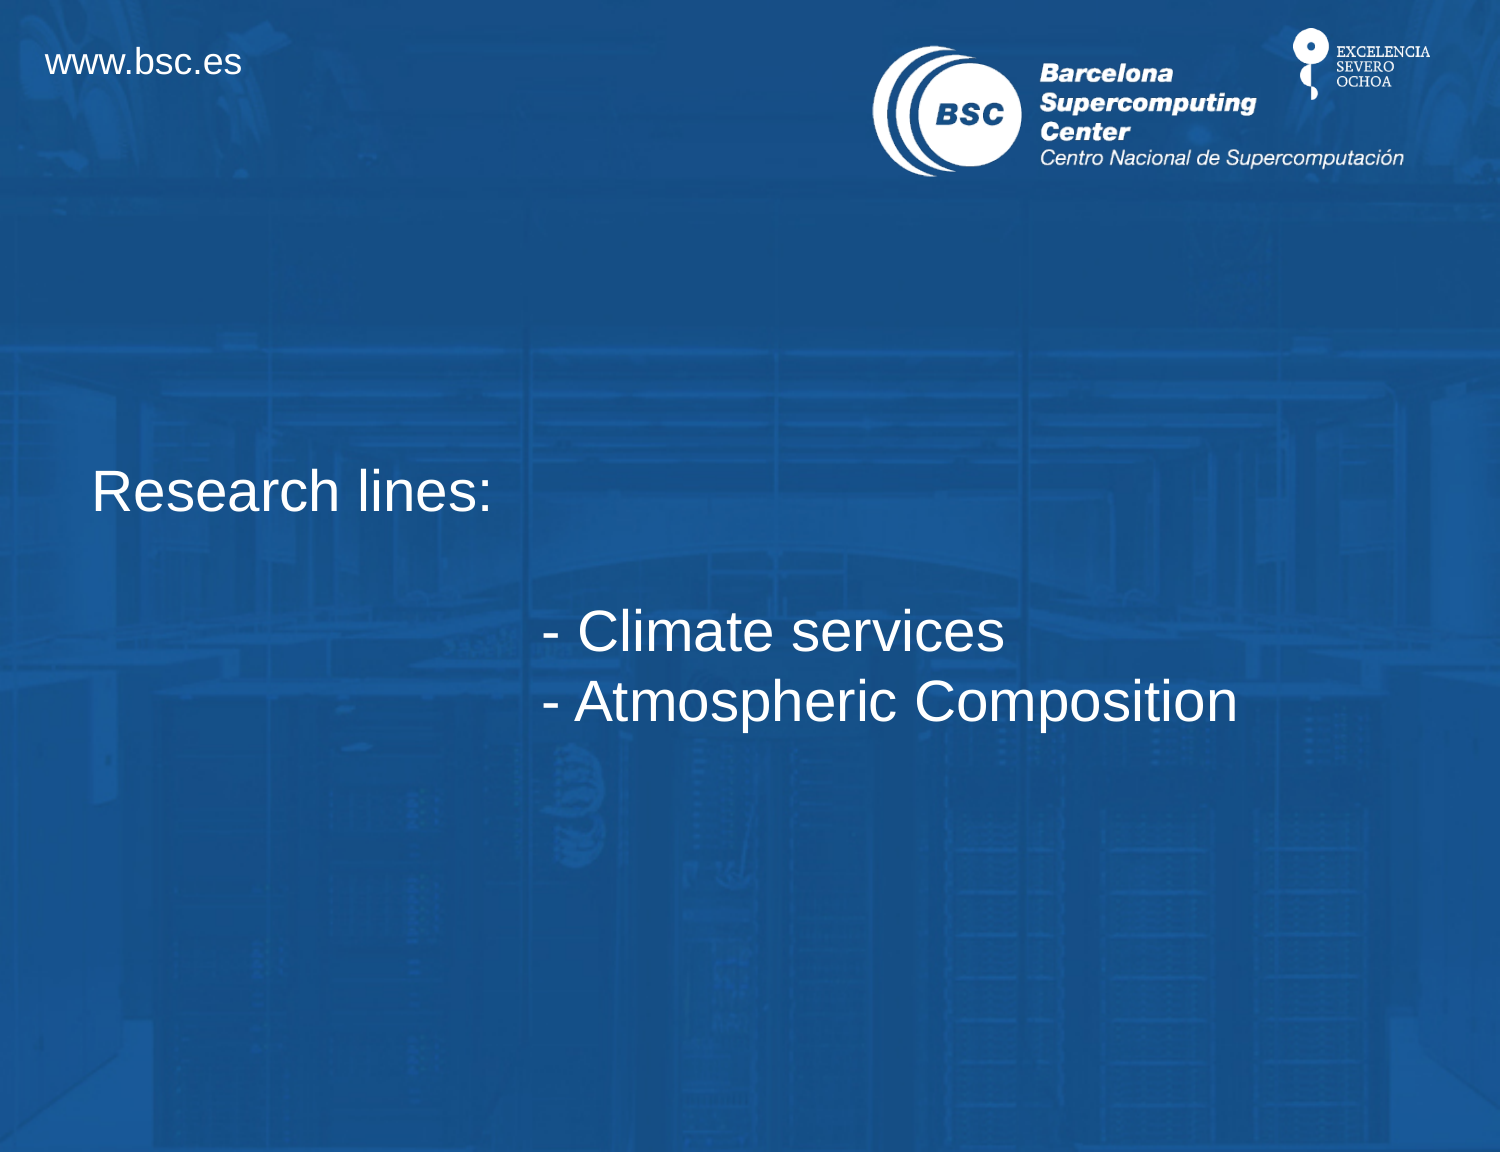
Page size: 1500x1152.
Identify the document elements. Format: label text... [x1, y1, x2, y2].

title Research lines: - Climate services - Atmospheric Composition [76, 445, 1427, 789]
picture [0, 0, 1500, 1152]
